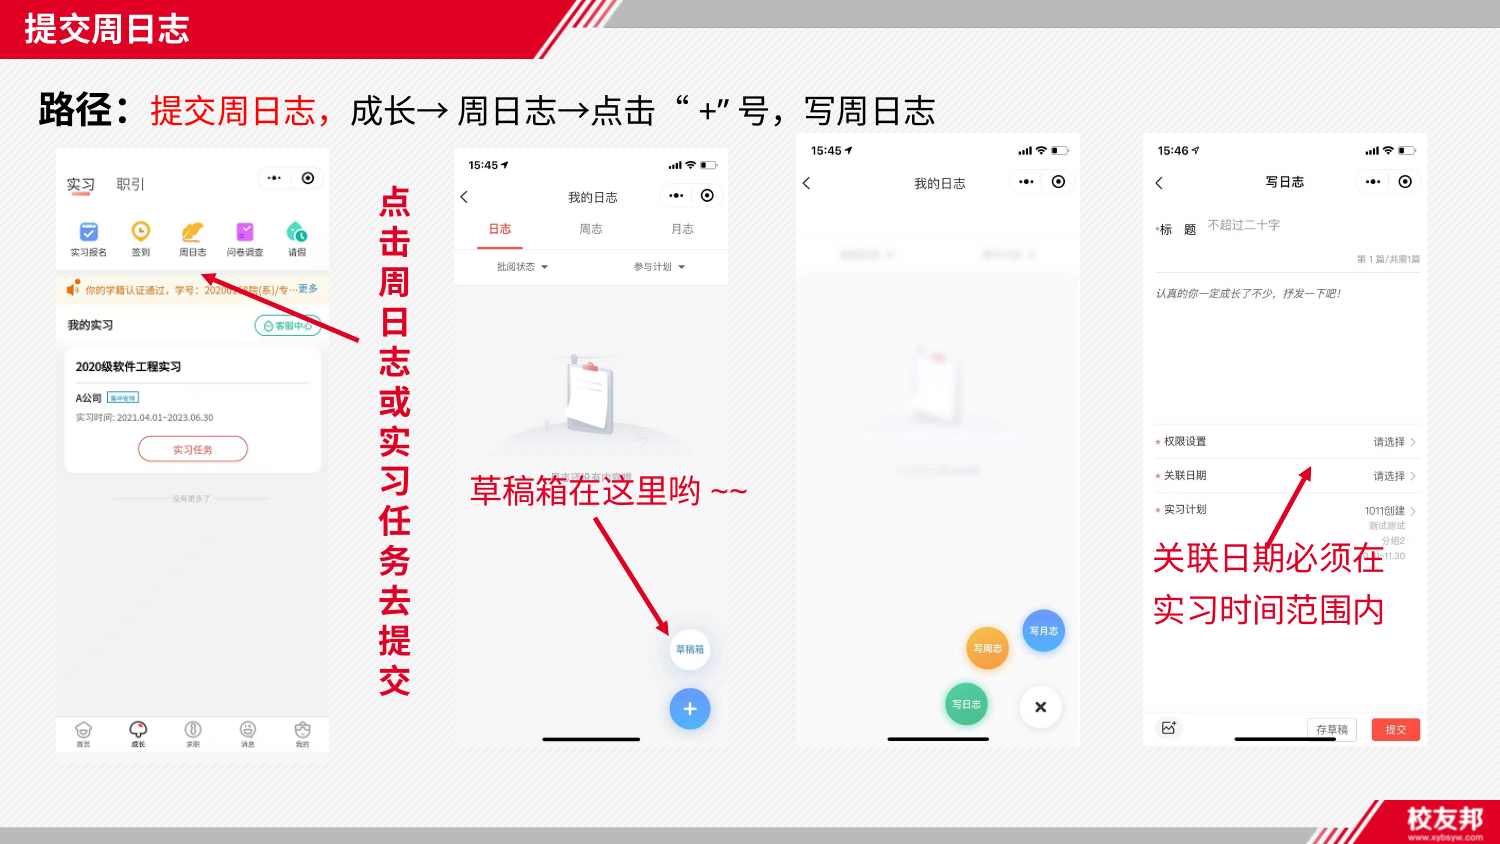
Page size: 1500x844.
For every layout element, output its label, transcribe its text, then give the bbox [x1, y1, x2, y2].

text_box 关联日期必须在实习时间范围内 [1138, 517, 1143, 637]
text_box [200, 274, 359, 341]
text_box 路径：提交周日志，成长→ 周日志→点击“+”号，写周日志 [23, 56, 1400, 139]
text_box 点击周日志或实习任务去提交 [363, 173, 396, 708]
text_box 提交周日志 [2, 1, 569, 56]
picture [0, 0, 1500, 844]
text_box 草稿箱在这里哟~~ [728, 451, 786, 518]
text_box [594, 517, 669, 636]
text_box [1266, 466, 1312, 548]
